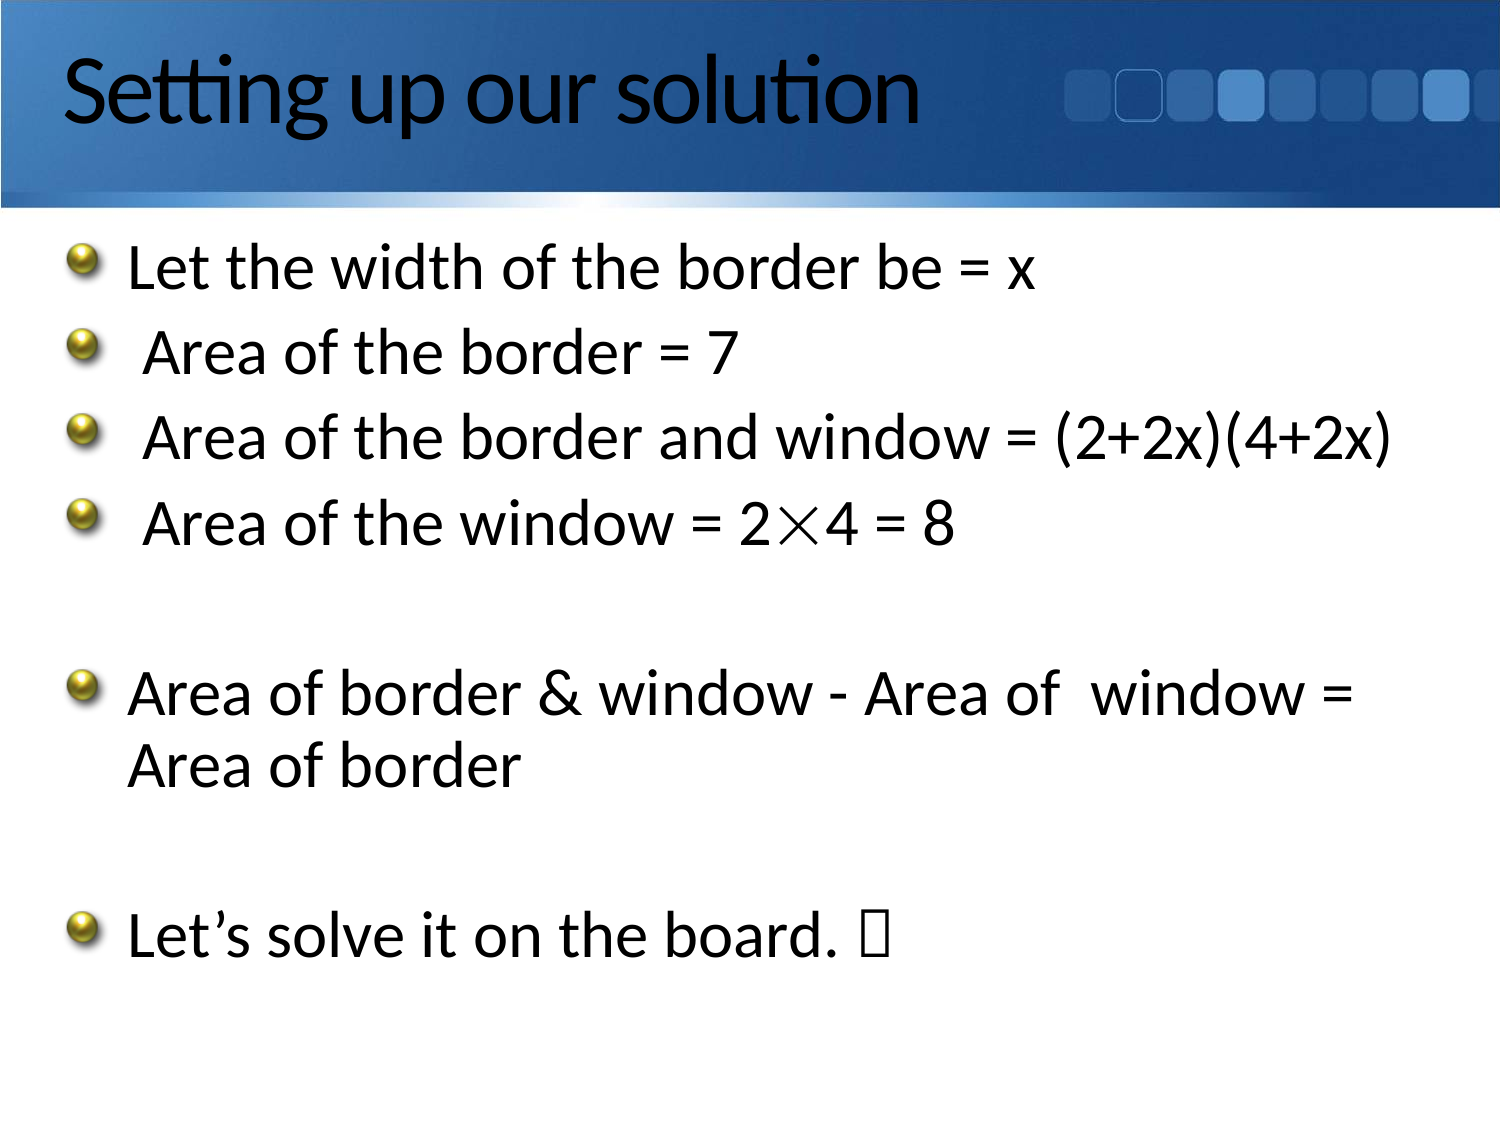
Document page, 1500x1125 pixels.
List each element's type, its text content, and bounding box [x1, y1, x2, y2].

picture [0, 0, 1500, 1125]
list Let the width of the border be = x Area of the border = 7 Area of the border and window = (2+2x)(4+2x) Area of the window = 24 = 8 Area of border & window - Area of window = Area of border Let’s solve it on the board.  [62, 231, 1438, 1125]
title Setting up our solution [62, 37, 1438, 147]
